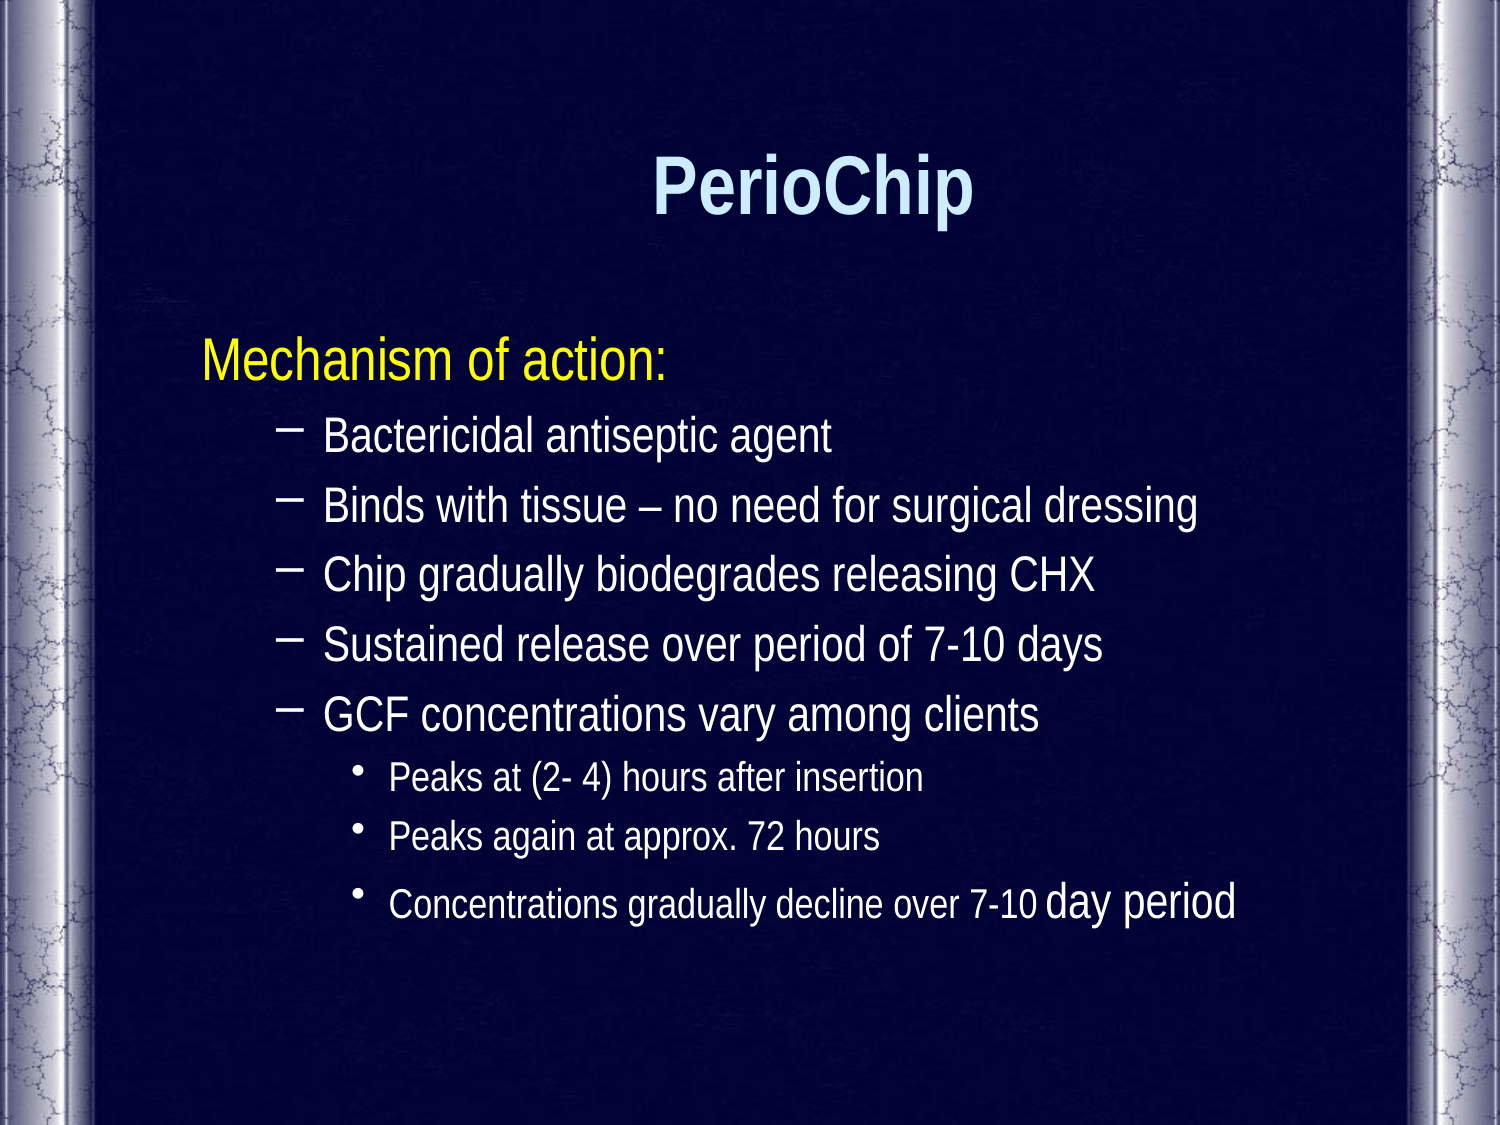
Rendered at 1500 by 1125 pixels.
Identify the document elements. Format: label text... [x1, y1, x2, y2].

picture [0, 0, 1500, 1125]
title PerioChip [483, 113, 1146, 250]
list Mechanism of action: Bactericidal antiseptic agent Binds with tissue – no need for surgical dressing Chip gradually biodegrades releasing CHX Sustained release over period of 7-10 days GCF concentrations vary among clients Peaks at (2- 4) hours after insertion Peaks again at approx. 72 hours Concentrations gradually decline over 7-10 day period [185, 311, 1416, 1031]
